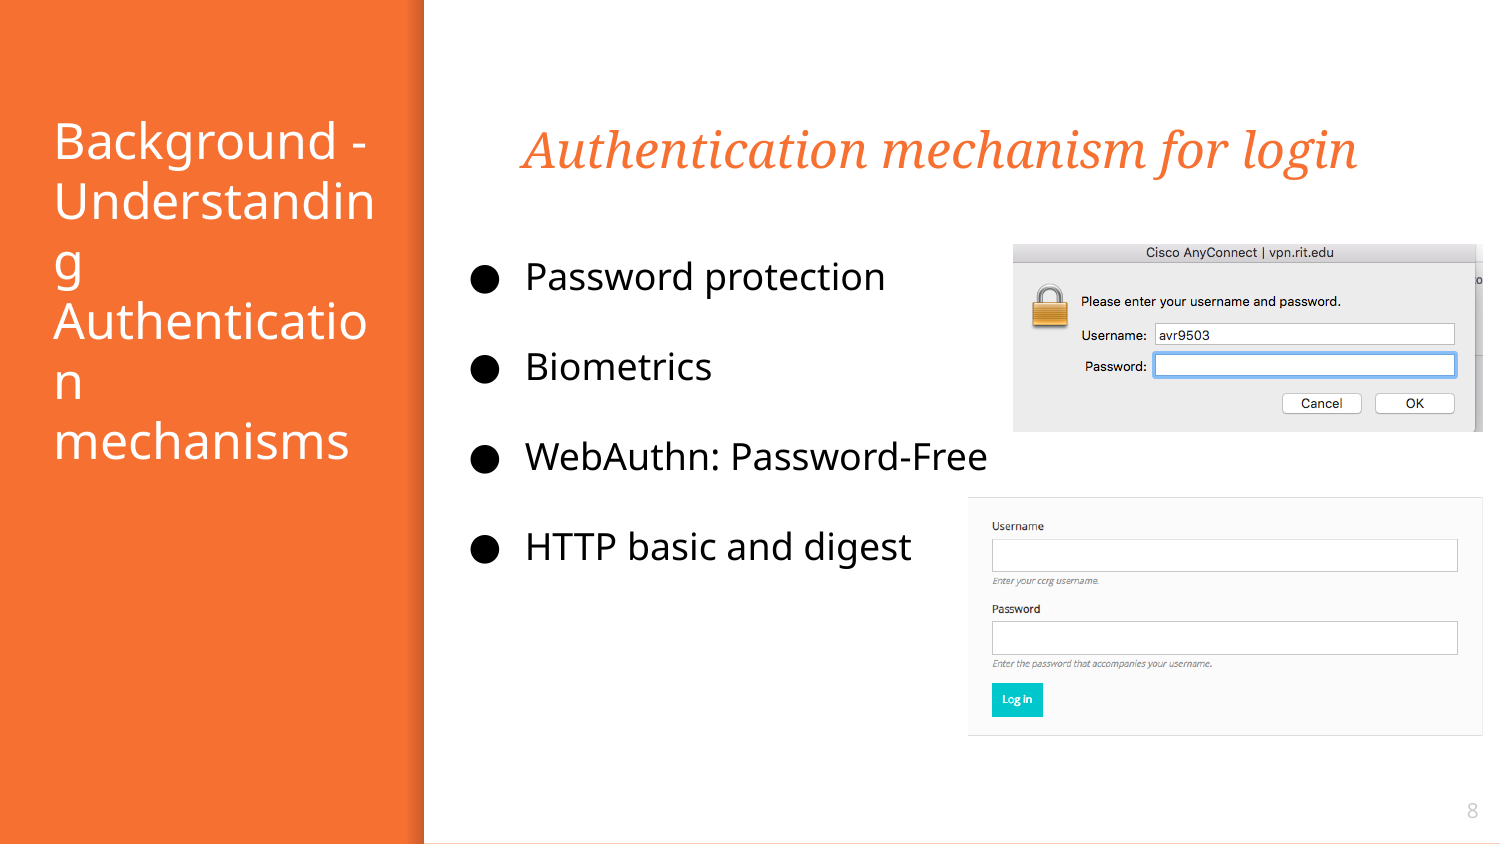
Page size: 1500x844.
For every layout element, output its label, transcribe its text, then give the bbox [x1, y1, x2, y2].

picture [968, 497, 1483, 737]
list Password protection Biometrics WebAuthn: Password-Free HTTP basic and digest [434, 202, 1353, 622]
list Authentication mechanism for login [506, 94, 1425, 242]
slide_number ‹#› [1403, 779, 1494, 844]
picture [1012, 243, 1483, 432]
title Background - Understanding Authentication mechanisms [38, 94, 406, 748]
